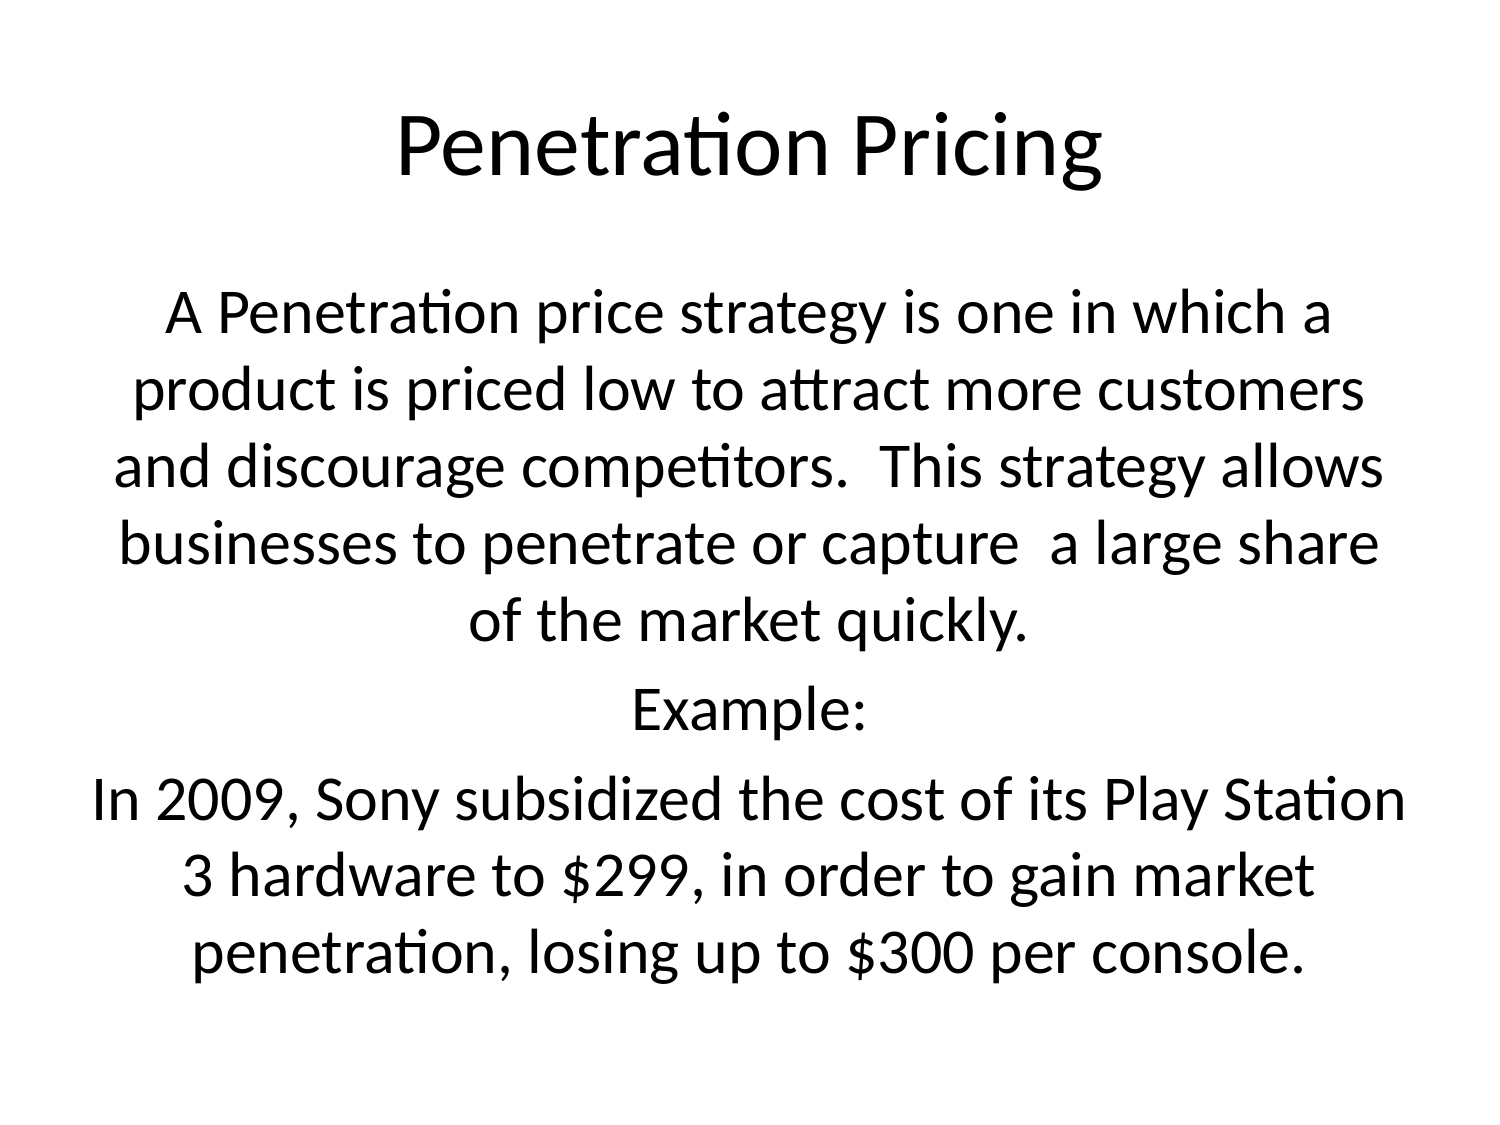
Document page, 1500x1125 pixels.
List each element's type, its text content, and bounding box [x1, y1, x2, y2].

list A Penetration price strategy is one in which a product is priced low to attract more customers and discourage competitors. This strategy allows businesses to penetrate or capture a large share of the market quickly. Example: In 2009, Sony subsidized the cost of its Play Station 3 hardware to $299, in order to gain market penetration, losing up to $300 per console. [75, 262, 1425, 1005]
title Penetration Pricing [75, 45, 1425, 233]
